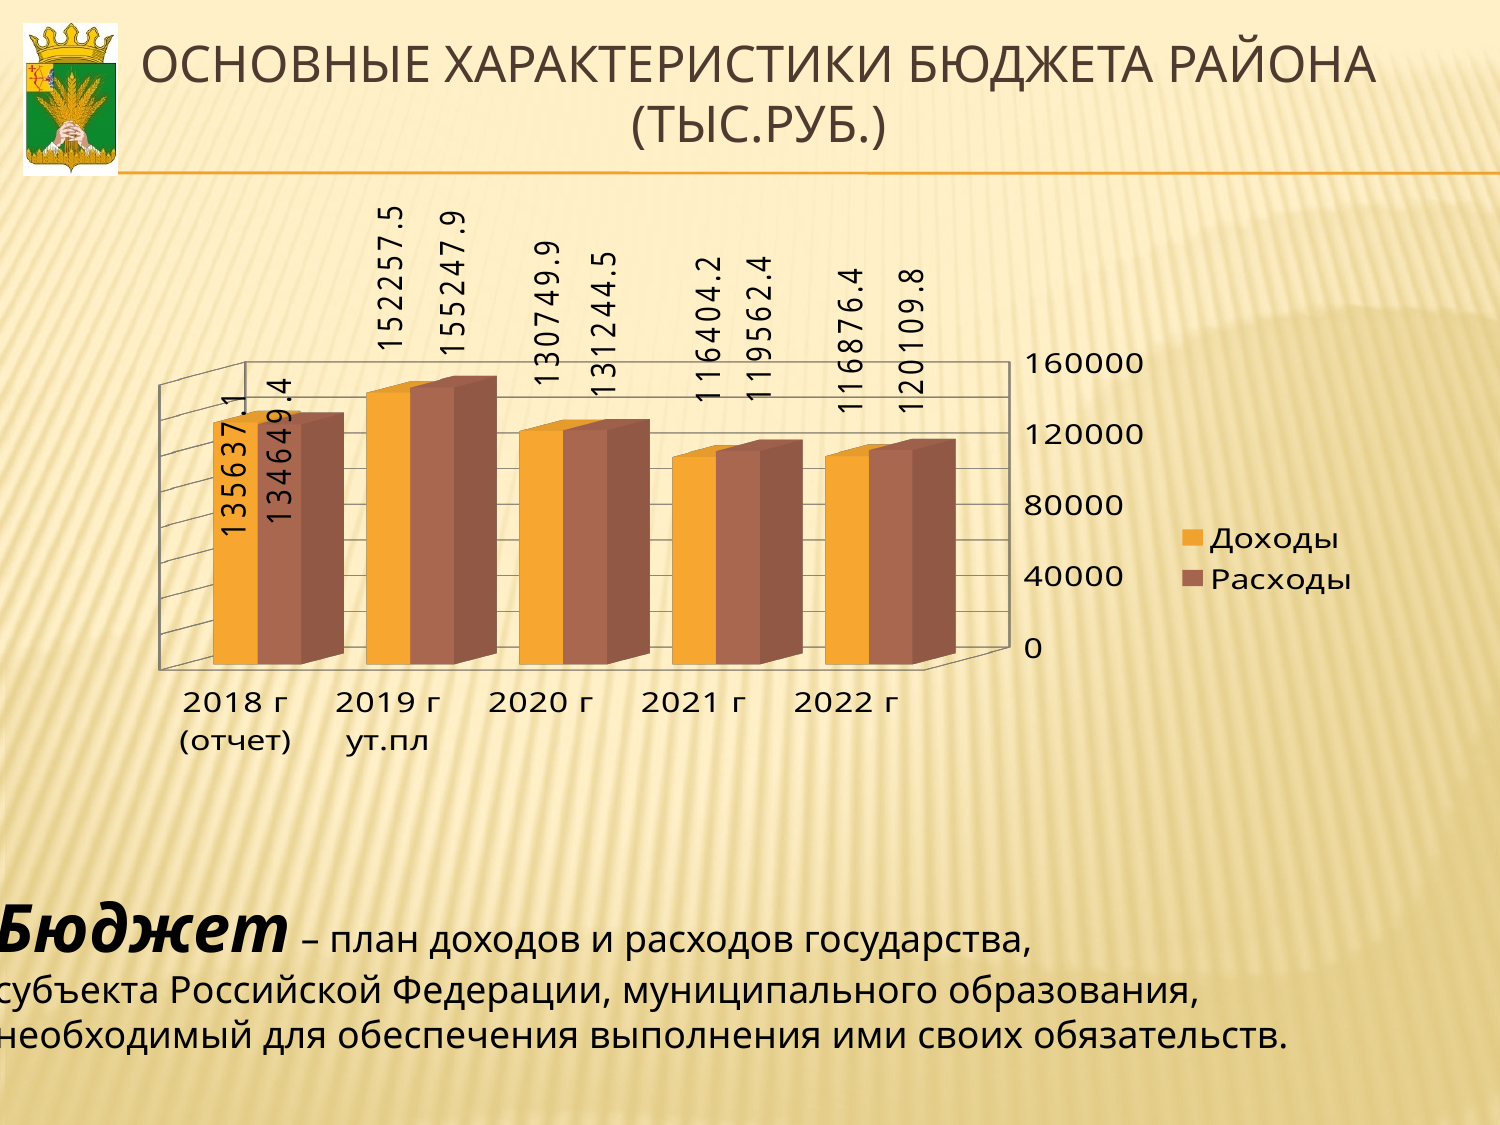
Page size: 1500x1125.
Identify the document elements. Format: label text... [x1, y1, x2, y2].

chart [132, 229, 1376, 769]
picture [23, 23, 118, 177]
text_box Бюджет – план доходов и расходов государства, субъекта Российской Федерации, муниципального образования, необходимый для обеспечения выполнения ими своих обязательств. [0, 878, 1305, 1064]
title Основные характеристики бюджета района (тыс.руб.) [118, 23, 1472, 161]
